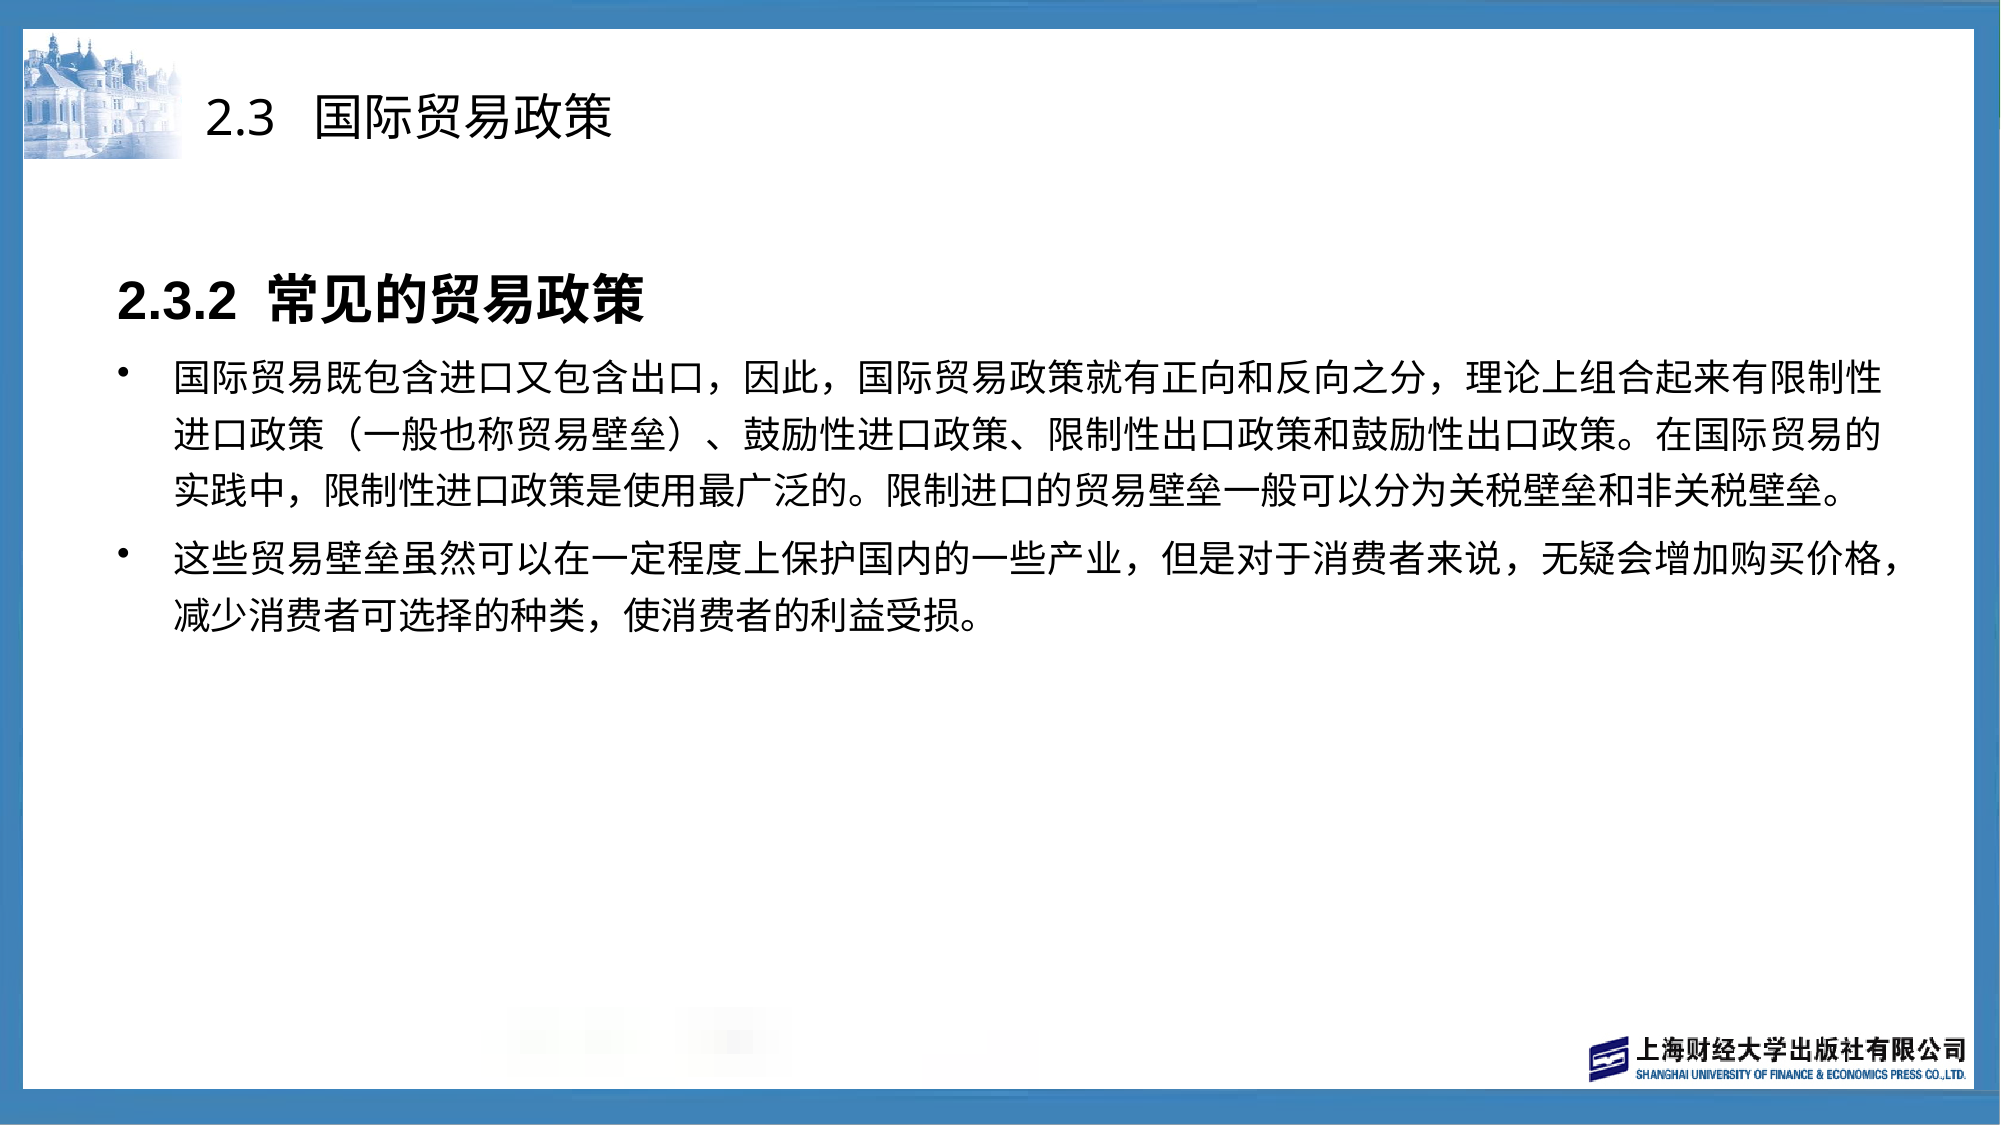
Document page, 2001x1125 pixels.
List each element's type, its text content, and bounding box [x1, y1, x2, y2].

list 2.3.2 常见的贸易政策 国际贸易既包含进口又包含出口，因此，国际贸易政策就有正向和反向之分，理论上组合起来有限制性进口政策（一般也称贸易壁垒）、鼓励性进口政策、限制性出口政策和鼓励性出口政策。在国际贸易的实践中，限制性进口政策是使用最广泛的。限制进口的贸易壁垒一般可以分为关税壁垒和非关税壁垒。 这些贸易壁垒虽然可以在一定程度上保护国内的一些产业，但是对于消费者来说，无疑会增加购买价格，减少消费者可选择的种类，使消费者的利益受损。 [102, 241, 1898, 1065]
title 2.3 国际贸易政策 [190, 64, 1547, 168]
picture [0, 0, 2001, 1125]
